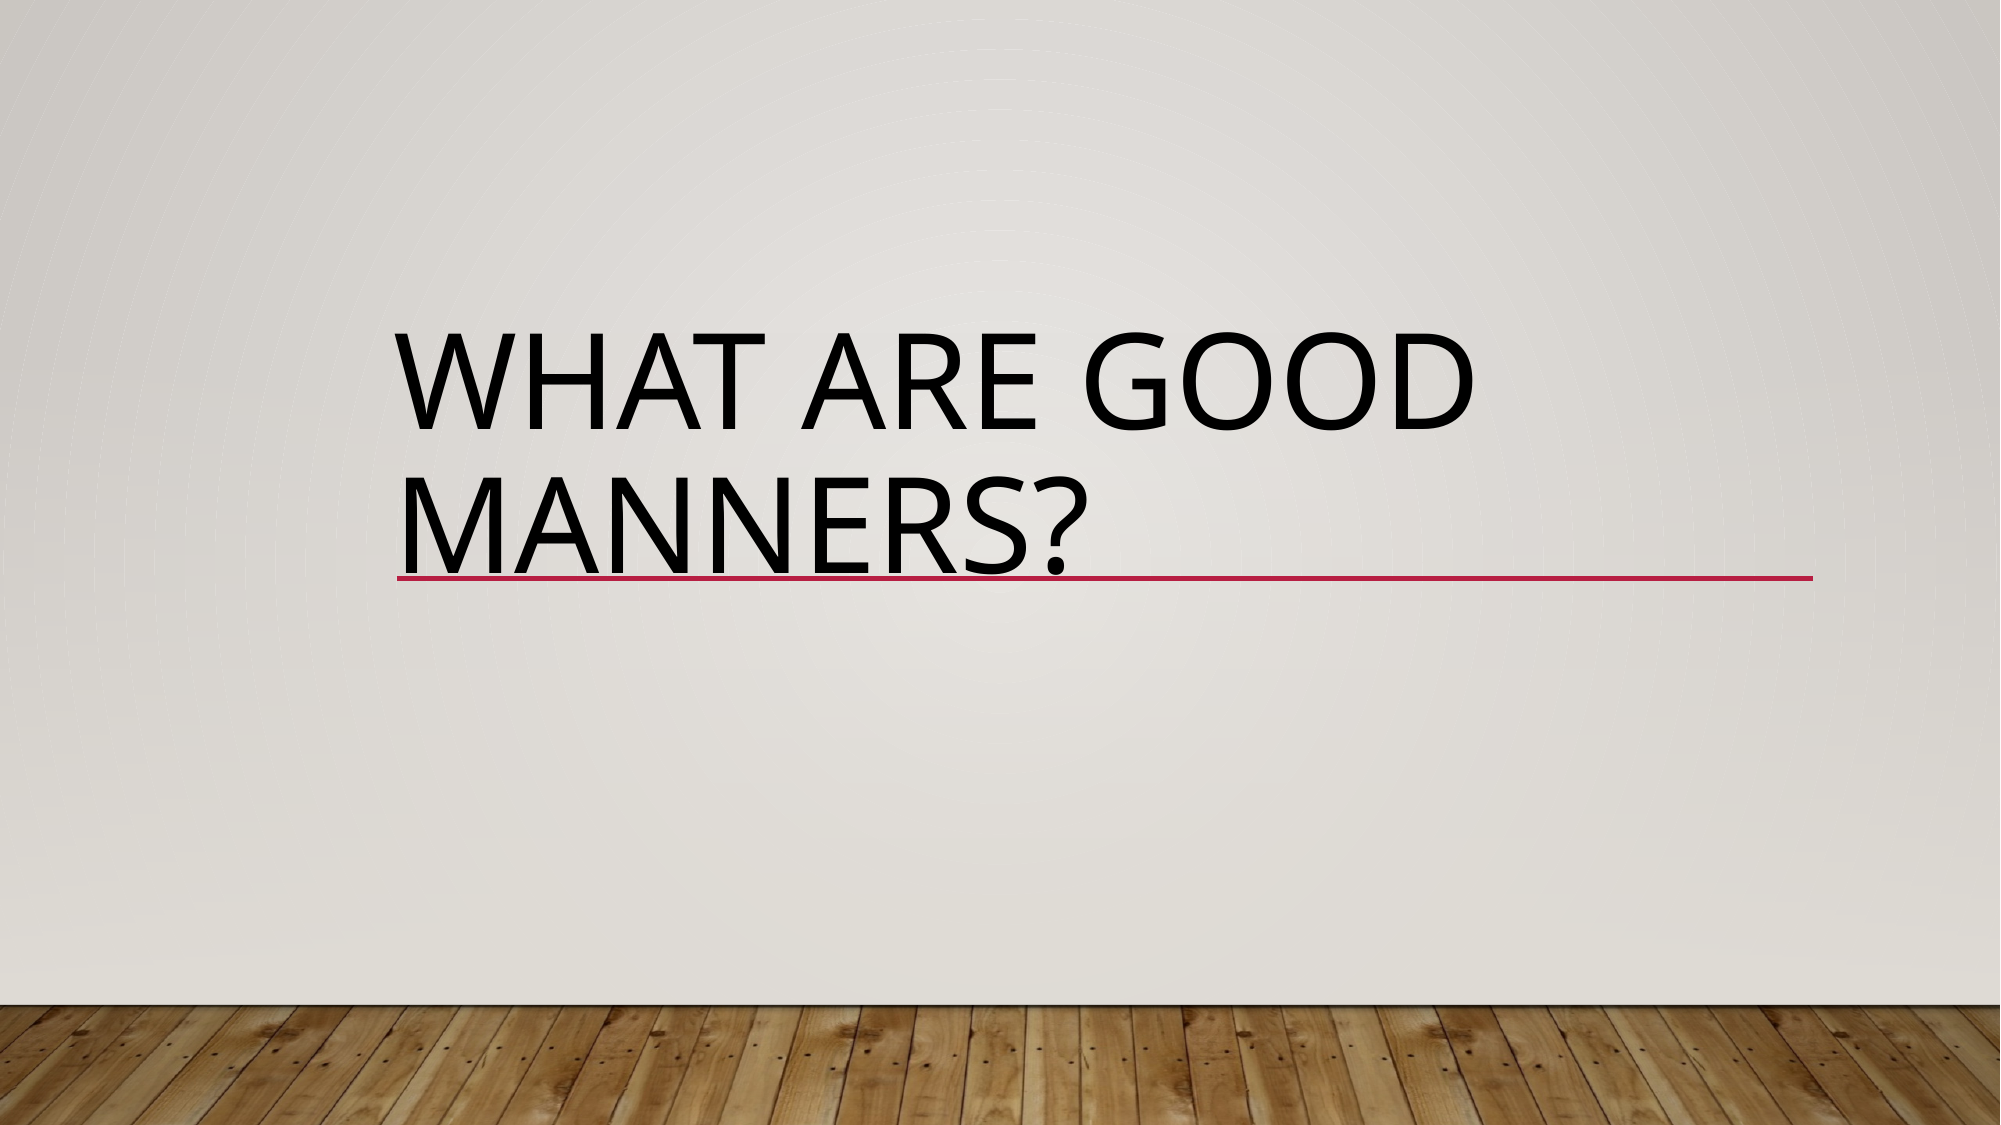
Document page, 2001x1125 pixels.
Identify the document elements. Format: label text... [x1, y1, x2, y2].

title What are good manners? [378, 304, 1796, 722]
picture [0, 1005, 2000, 1125]
